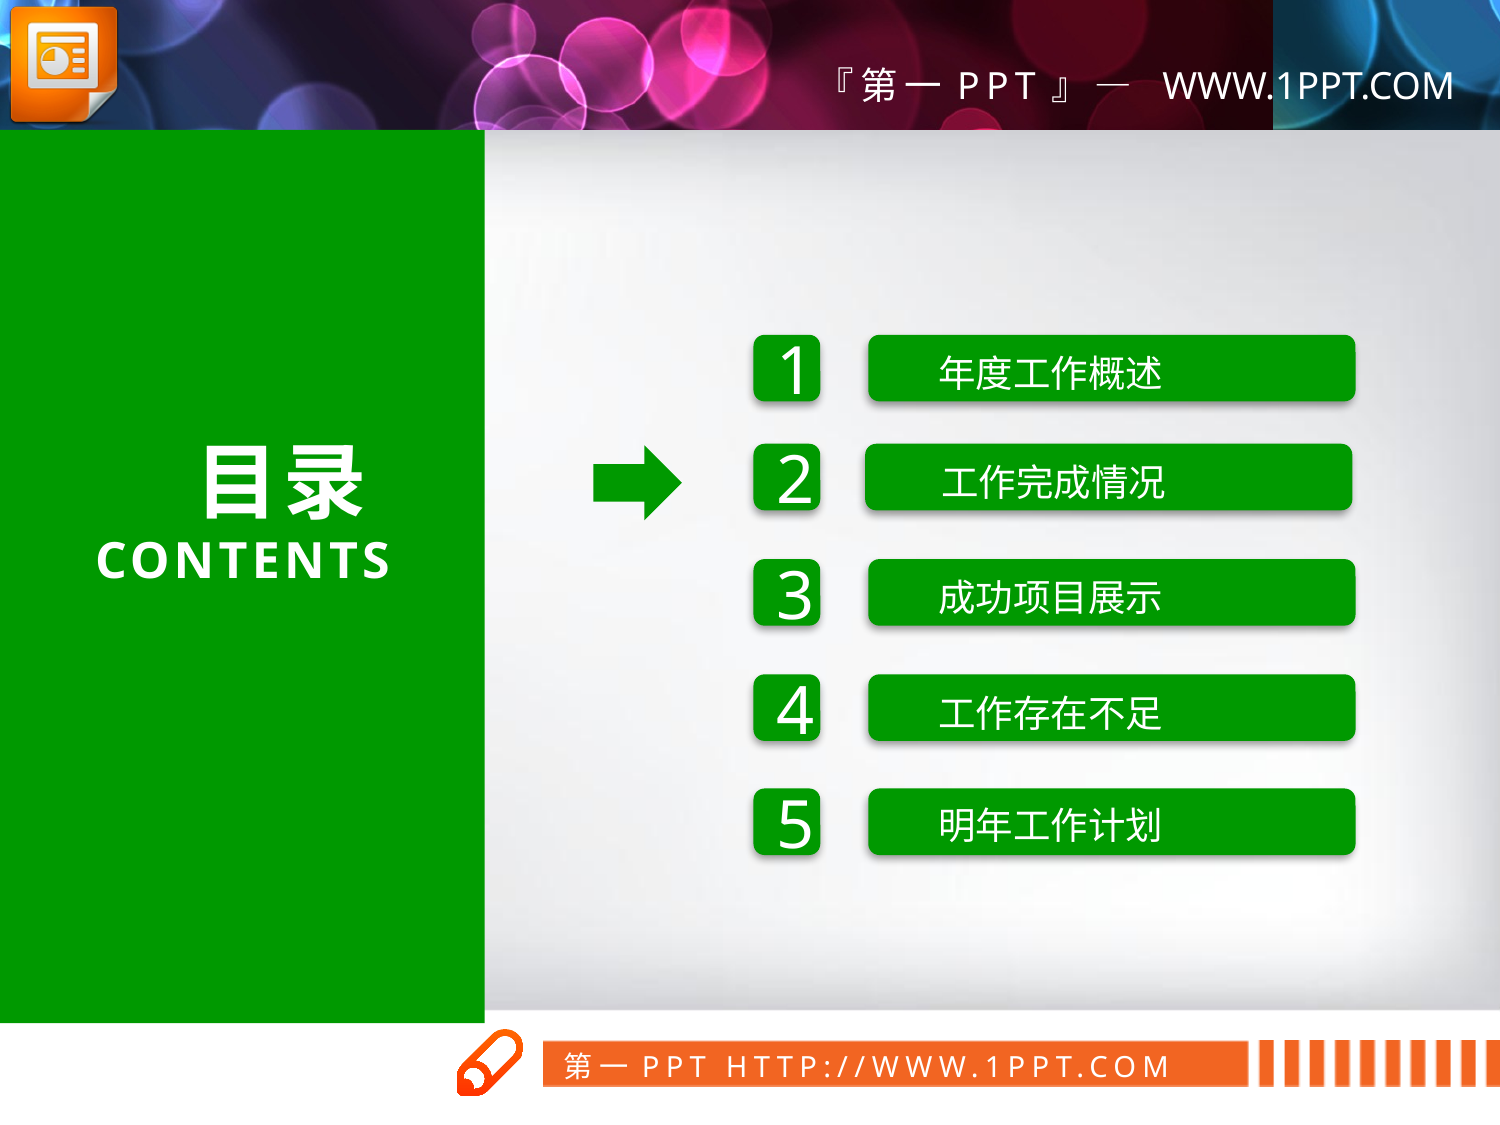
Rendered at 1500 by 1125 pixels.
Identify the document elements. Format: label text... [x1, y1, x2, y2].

text_box 1 [753, 334, 821, 402]
text_box [0, 129, 485, 1024]
text_box [593, 445, 682, 521]
text_box 4 [753, 674, 821, 741]
text_box 2 [753, 443, 821, 511]
text_box 3 [753, 559, 821, 626]
picture [0, 0, 1500, 1012]
picture [543, 1040, 1500, 1087]
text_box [868, 334, 1356, 406]
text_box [868, 788, 1356, 858]
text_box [868, 558, 1356, 631]
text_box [868, 674, 1356, 746]
text_box 5 [753, 788, 821, 856]
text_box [864, 443, 1353, 515]
text_box 目录 CONTENTS [44, 418, 410, 599]
